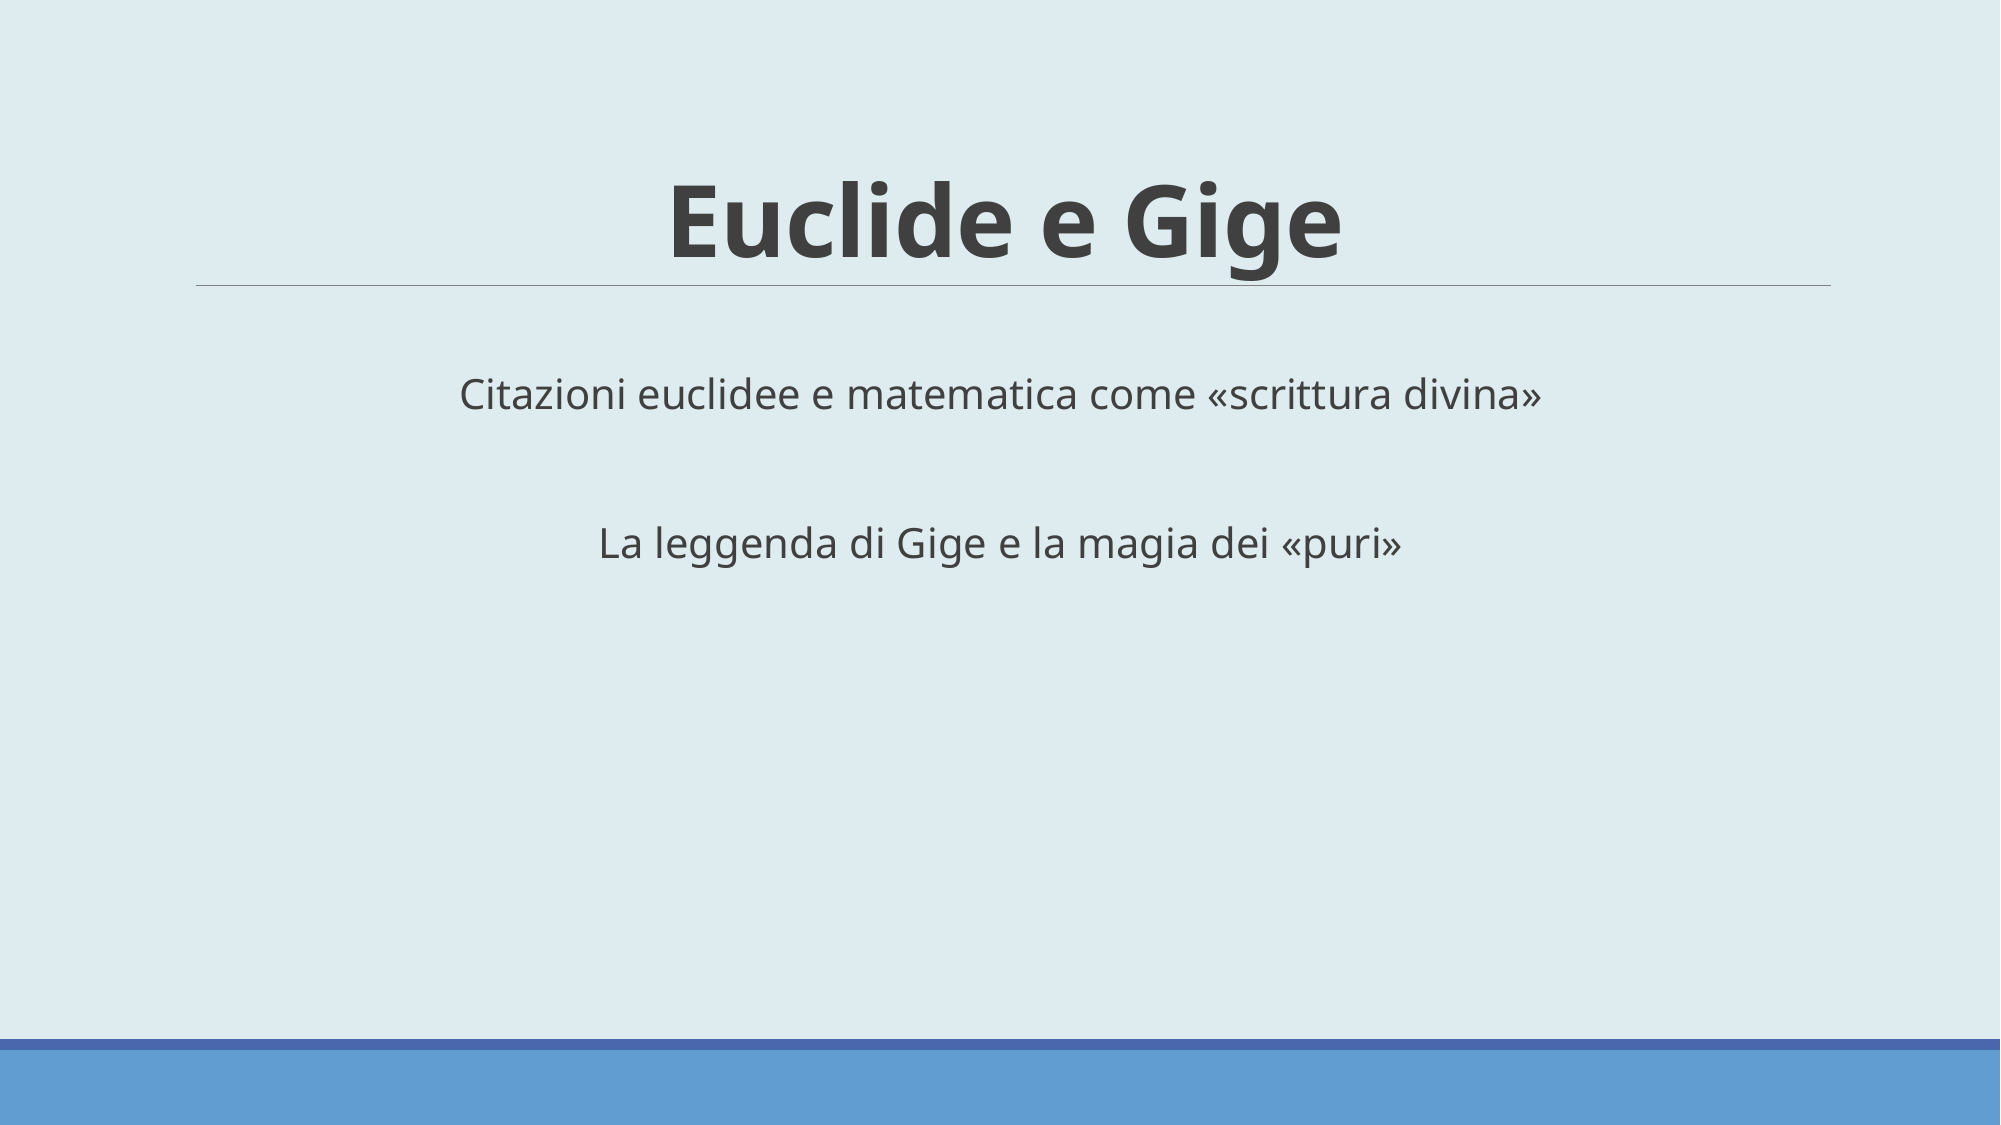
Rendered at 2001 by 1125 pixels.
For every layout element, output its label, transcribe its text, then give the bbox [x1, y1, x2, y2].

title Euclide e Gige [180, 47, 1830, 285]
list Citazioni euclidee e matematica come «scrittura divina» La leggenda di Gige e la magia dei «puri» [307, 366, 1695, 663]
